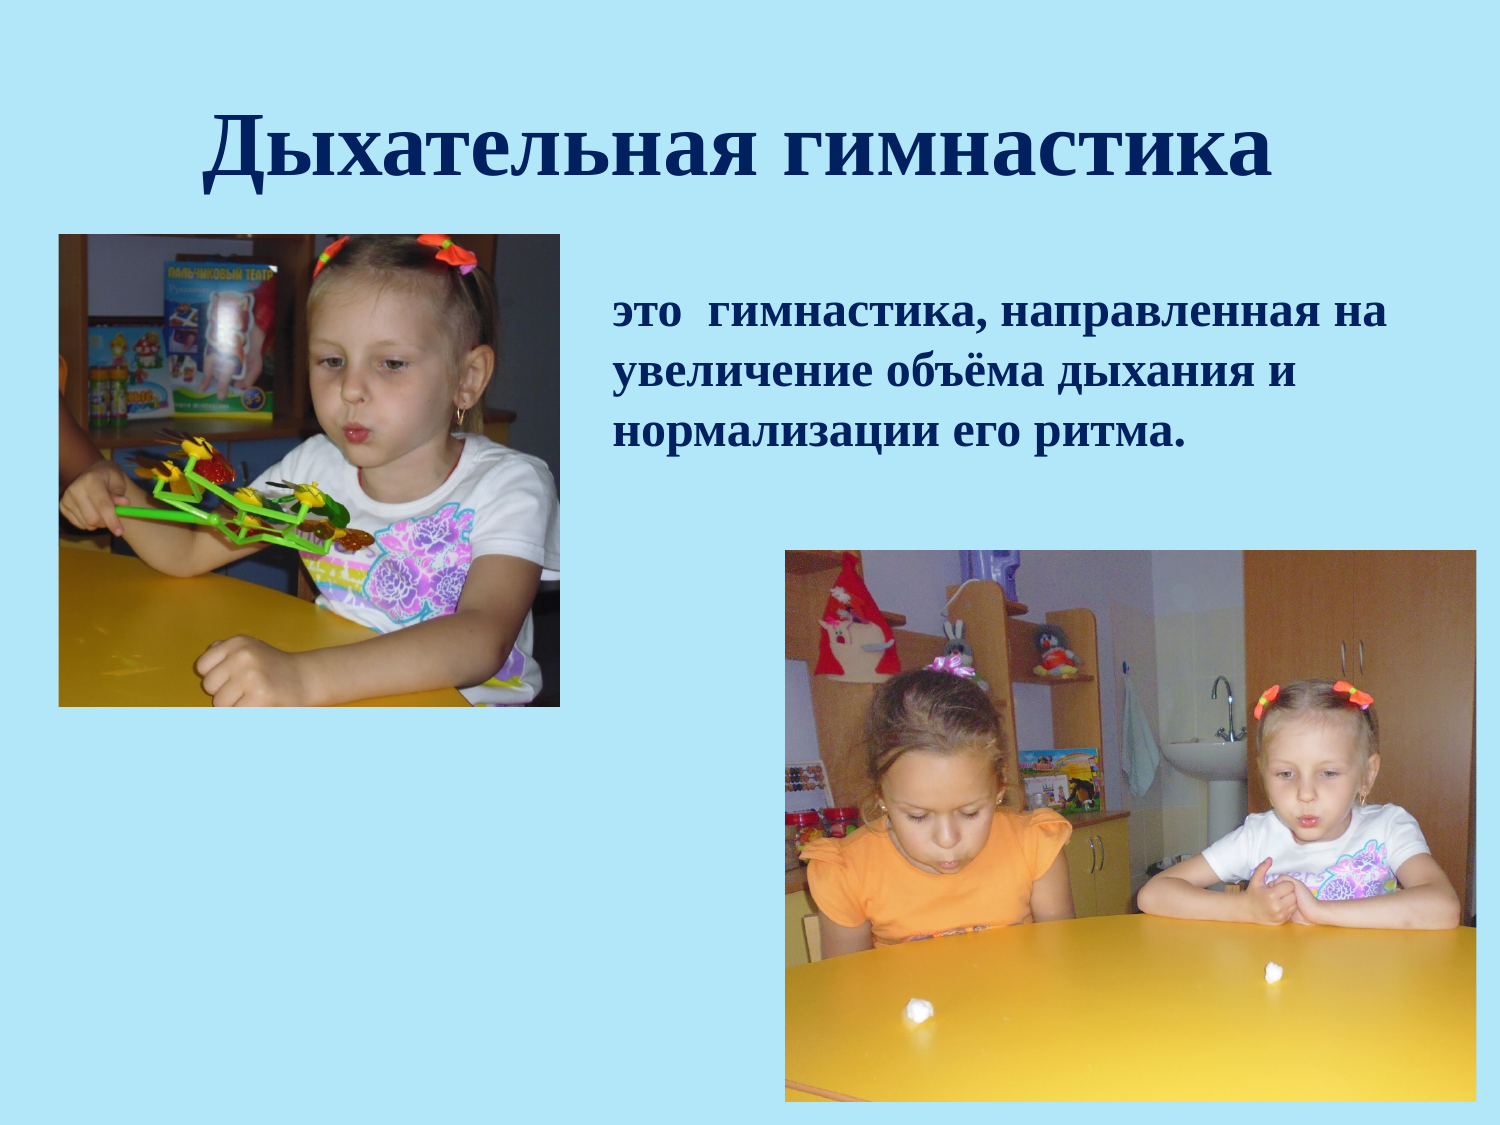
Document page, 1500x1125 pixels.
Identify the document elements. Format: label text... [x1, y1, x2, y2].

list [58, 234, 561, 707]
picture [784, 550, 1477, 1102]
title Дыхательная гимнастика [75, 45, 1425, 233]
text_box это гимнастика, направленная на увеличение объёма дыхания и нормализации его ритма. [597, 269, 1453, 465]
